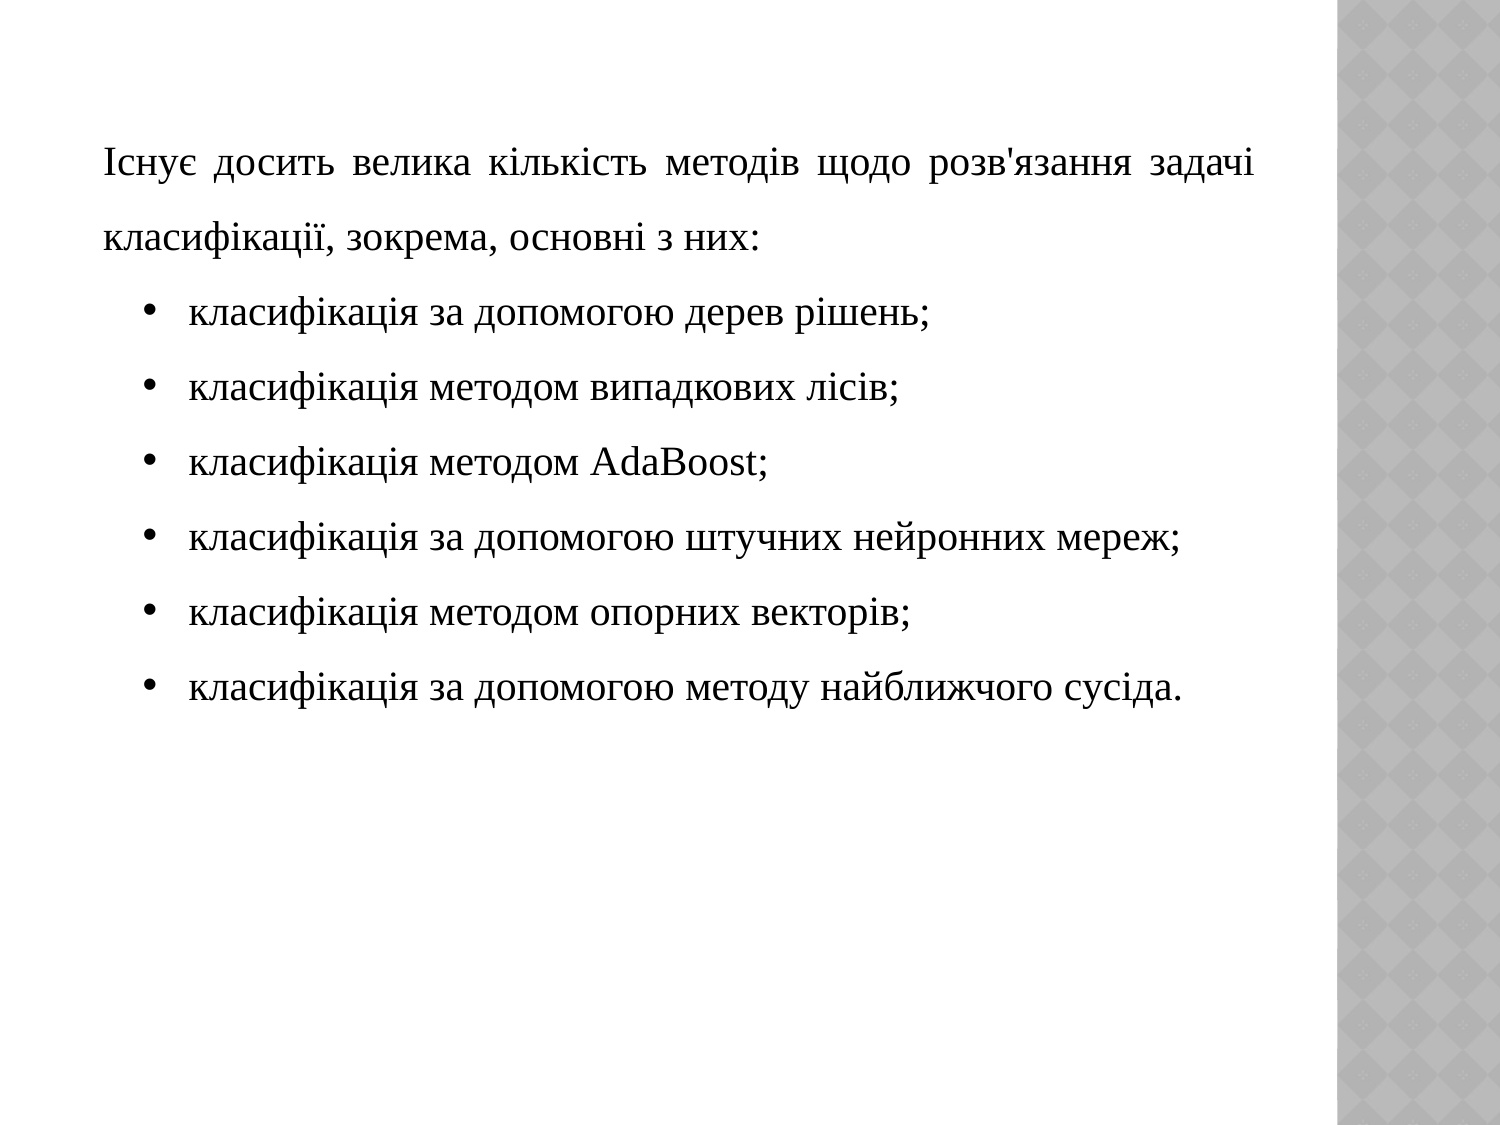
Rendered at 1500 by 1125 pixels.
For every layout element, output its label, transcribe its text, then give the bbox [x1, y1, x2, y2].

text_box Існує досить велика кількість методів щодо розв'язання задачі класифікації, зокрема, основні з них: класифікація за допомогою дерев рішень; класифікація методом випадкових лісів; класифікація методом AdaBoost; класифікація за допомогою штучних нейронних мереж; класифікація методом опорних векторів; класифікація за допомогою методу найближчого сусіда. [88, 101, 1270, 762]
